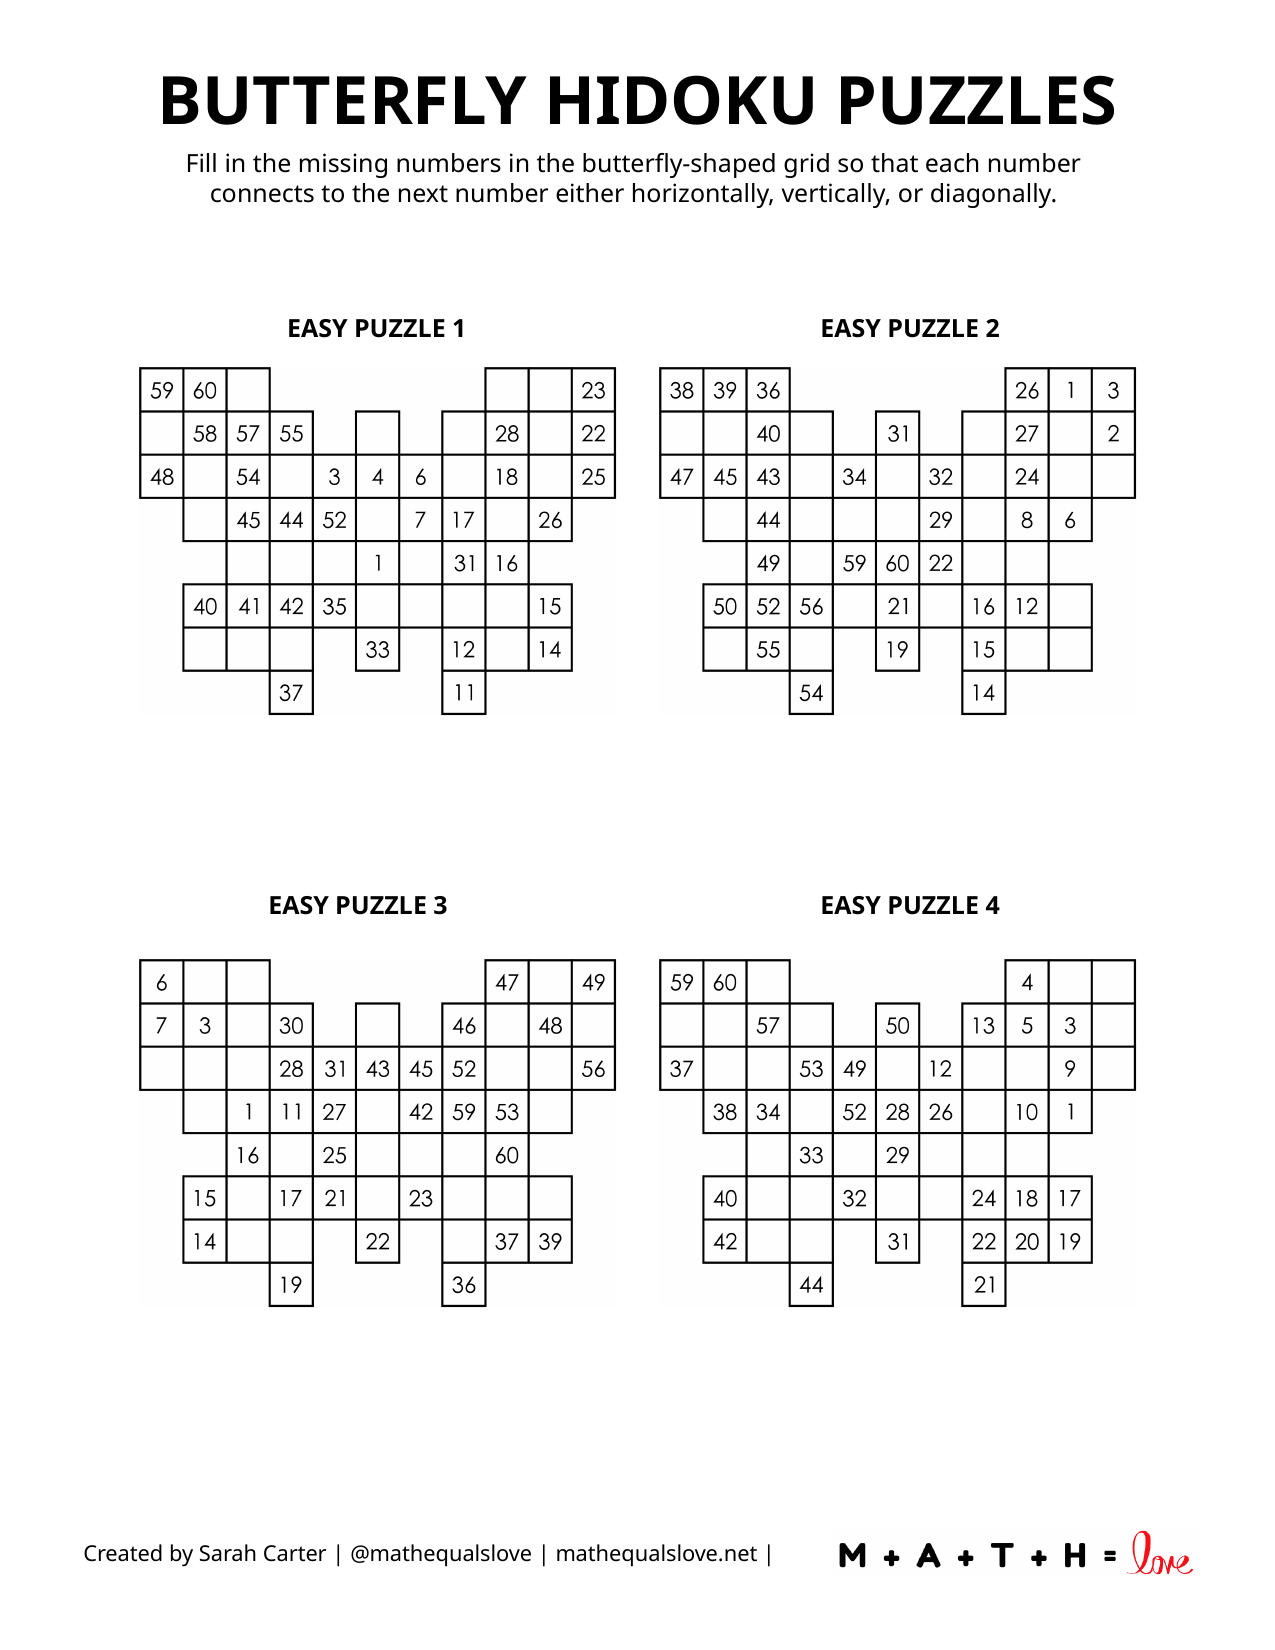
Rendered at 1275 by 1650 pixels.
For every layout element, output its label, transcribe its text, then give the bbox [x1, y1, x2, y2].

text_box EASY PUZZLE 3 [118, 889, 598, 941]
text_box Created by Sarah Carter | @mathequalslove | mathequalslove.net | [68, 1532, 826, 1574]
picture [658, 958, 1138, 1309]
text_box EASY PUZZLE 4 [670, 889, 1150, 941]
text_box EASY PUZZLE 1 [137, 312, 617, 364]
picture [137, 958, 617, 1309]
picture [826, 1528, 1203, 1579]
text_box BUTTERFLY HIDOKU PUZZLES [66, 50, 1211, 140]
text_box Fill in the missing numbers in the butterfly-shaped grid so that each number connects to the next number either horizontally, vertically, or diagonally. [0, 140, 1275, 216]
picture [137, 366, 617, 717]
picture [658, 366, 1138, 717]
text_box EASY PUZZLE 2 [670, 312, 1150, 364]
